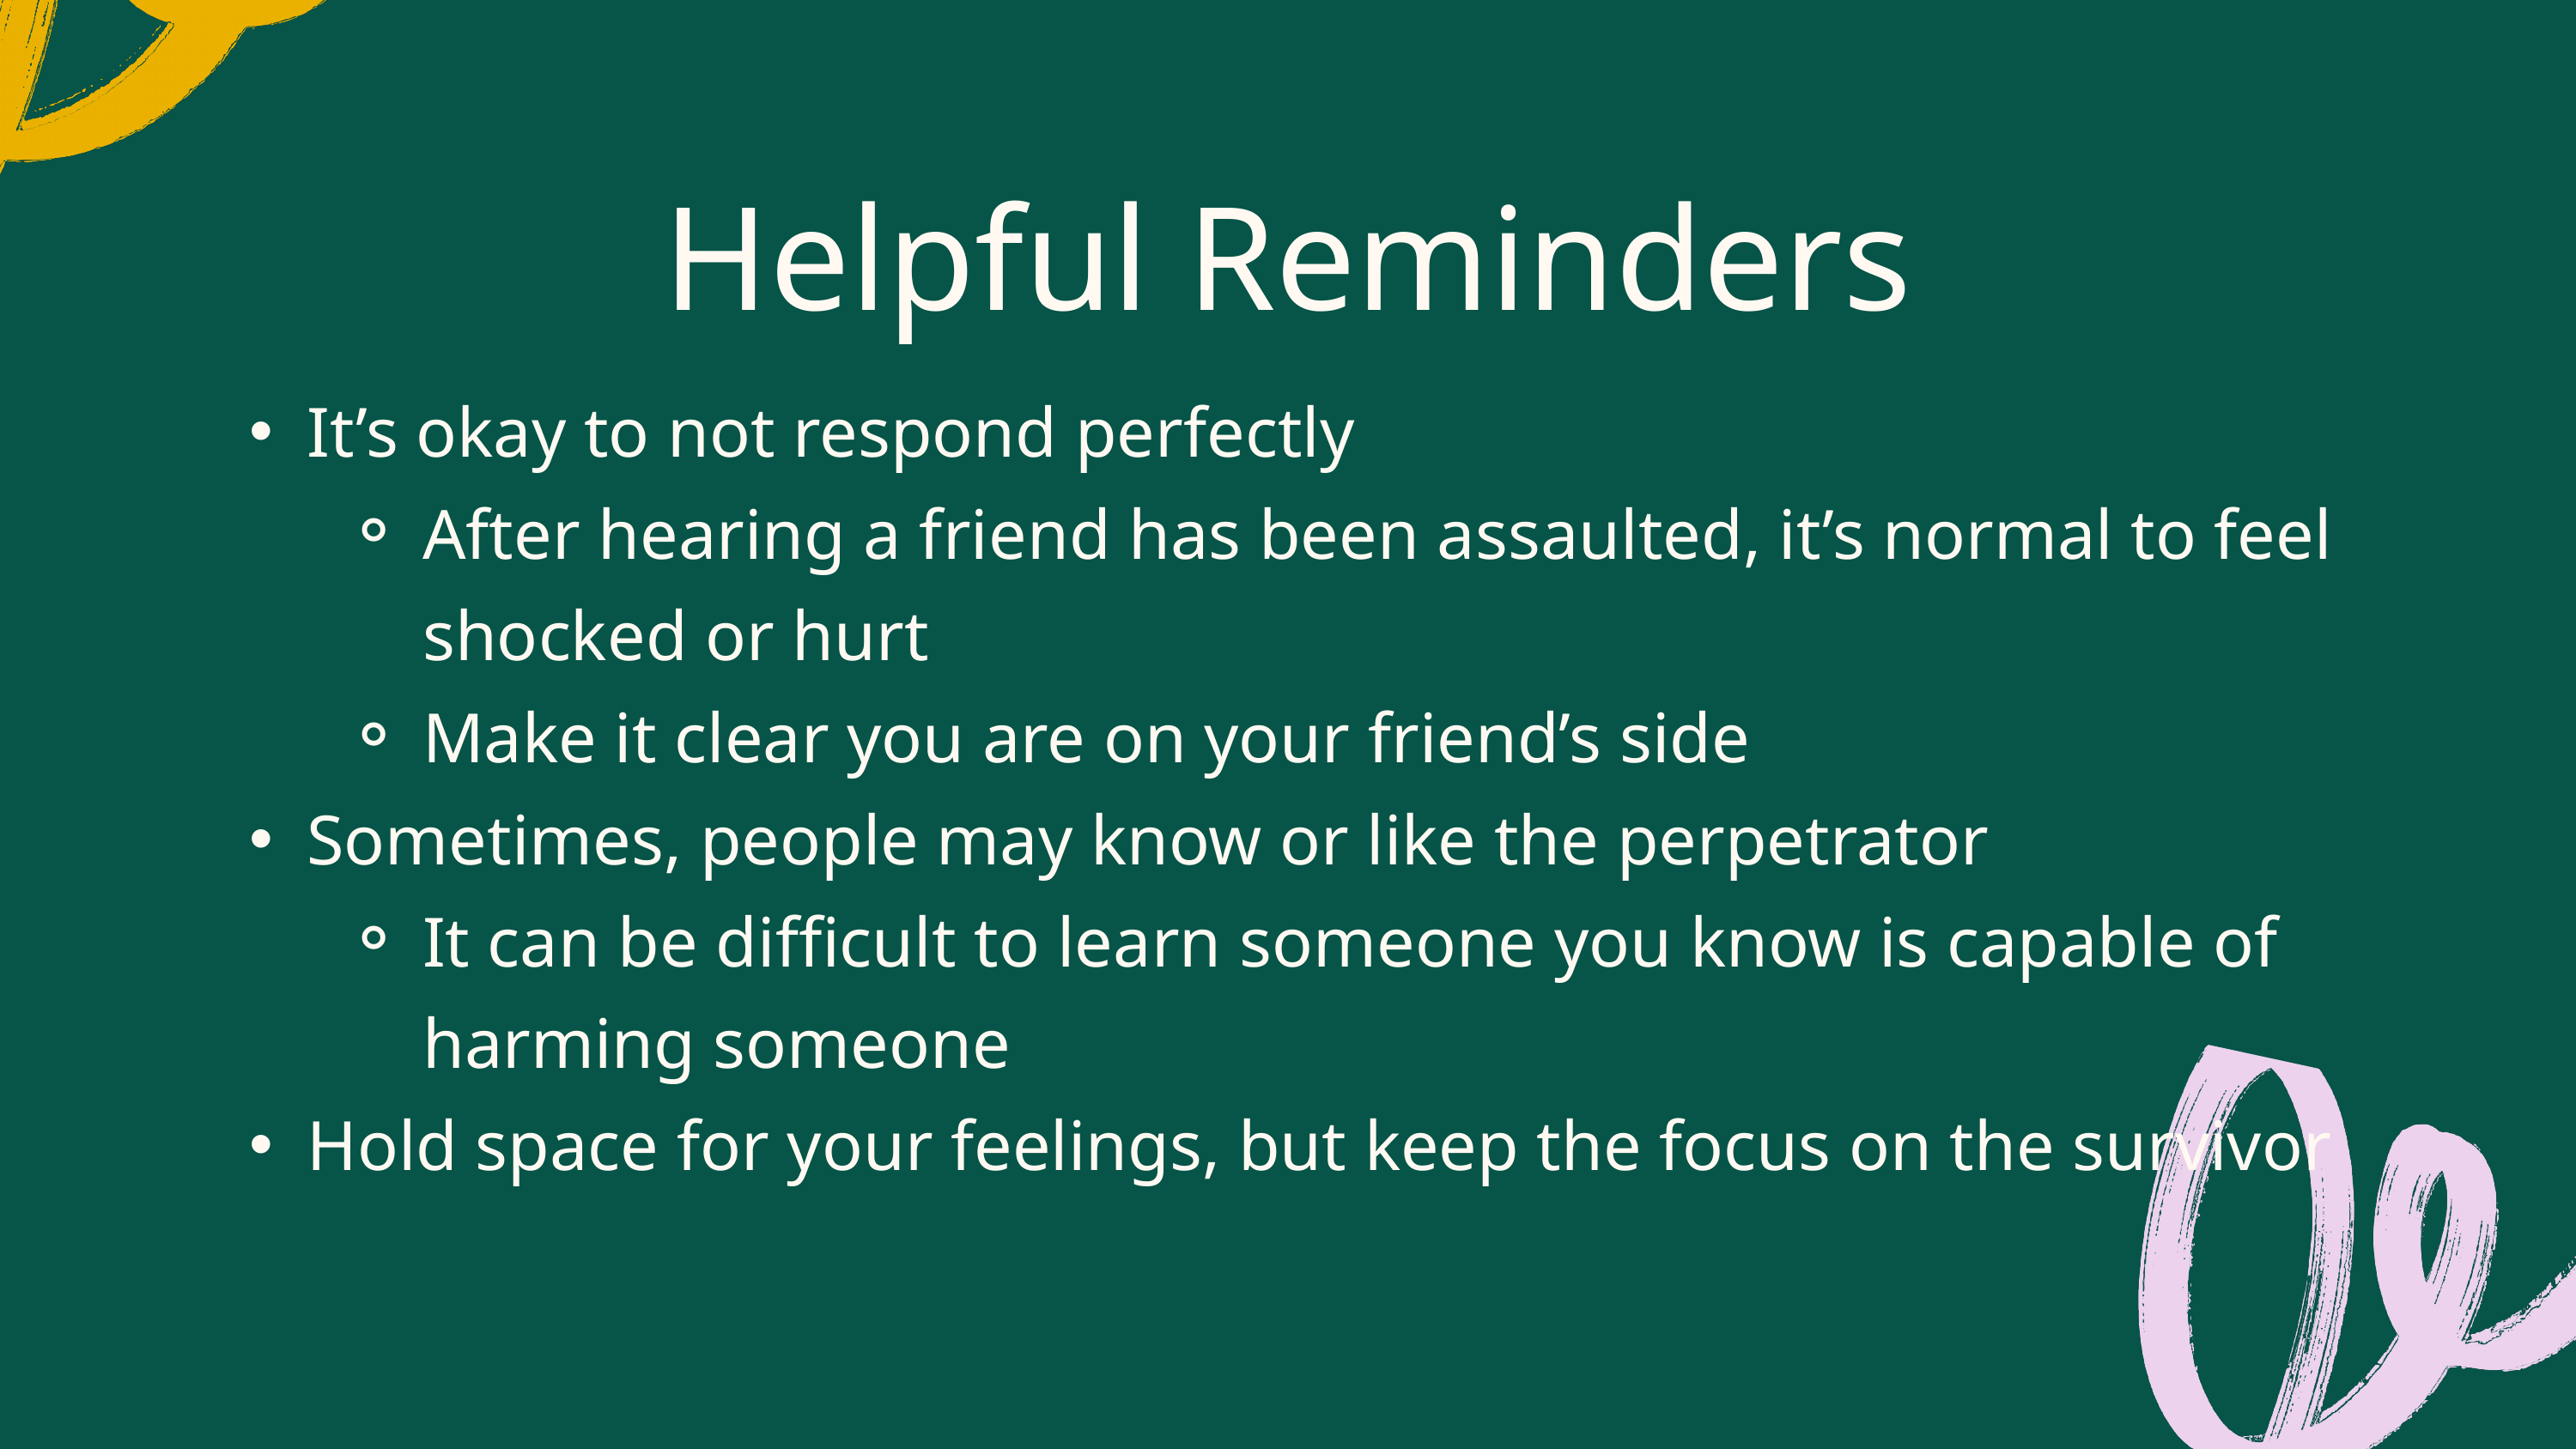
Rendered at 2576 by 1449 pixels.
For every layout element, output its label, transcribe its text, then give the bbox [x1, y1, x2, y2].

text_box Helpful Reminders [488, 167, 2088, 339]
text_box [2035, 1082, 2576, 1449]
text_box [0, 0, 458, 348]
text_box It’s okay to not respond perfectly After hearing a friend has been assaulted, it’s normal to feel shocked or hurt Make it clear you are on your friend’s side Sometimes, people may know or like the perpetrator It can be difficult to learn someone you know is capable of harming someone Hold space for your feelings, but keep the focus on the survivor [191, 368, 2385, 1185]
